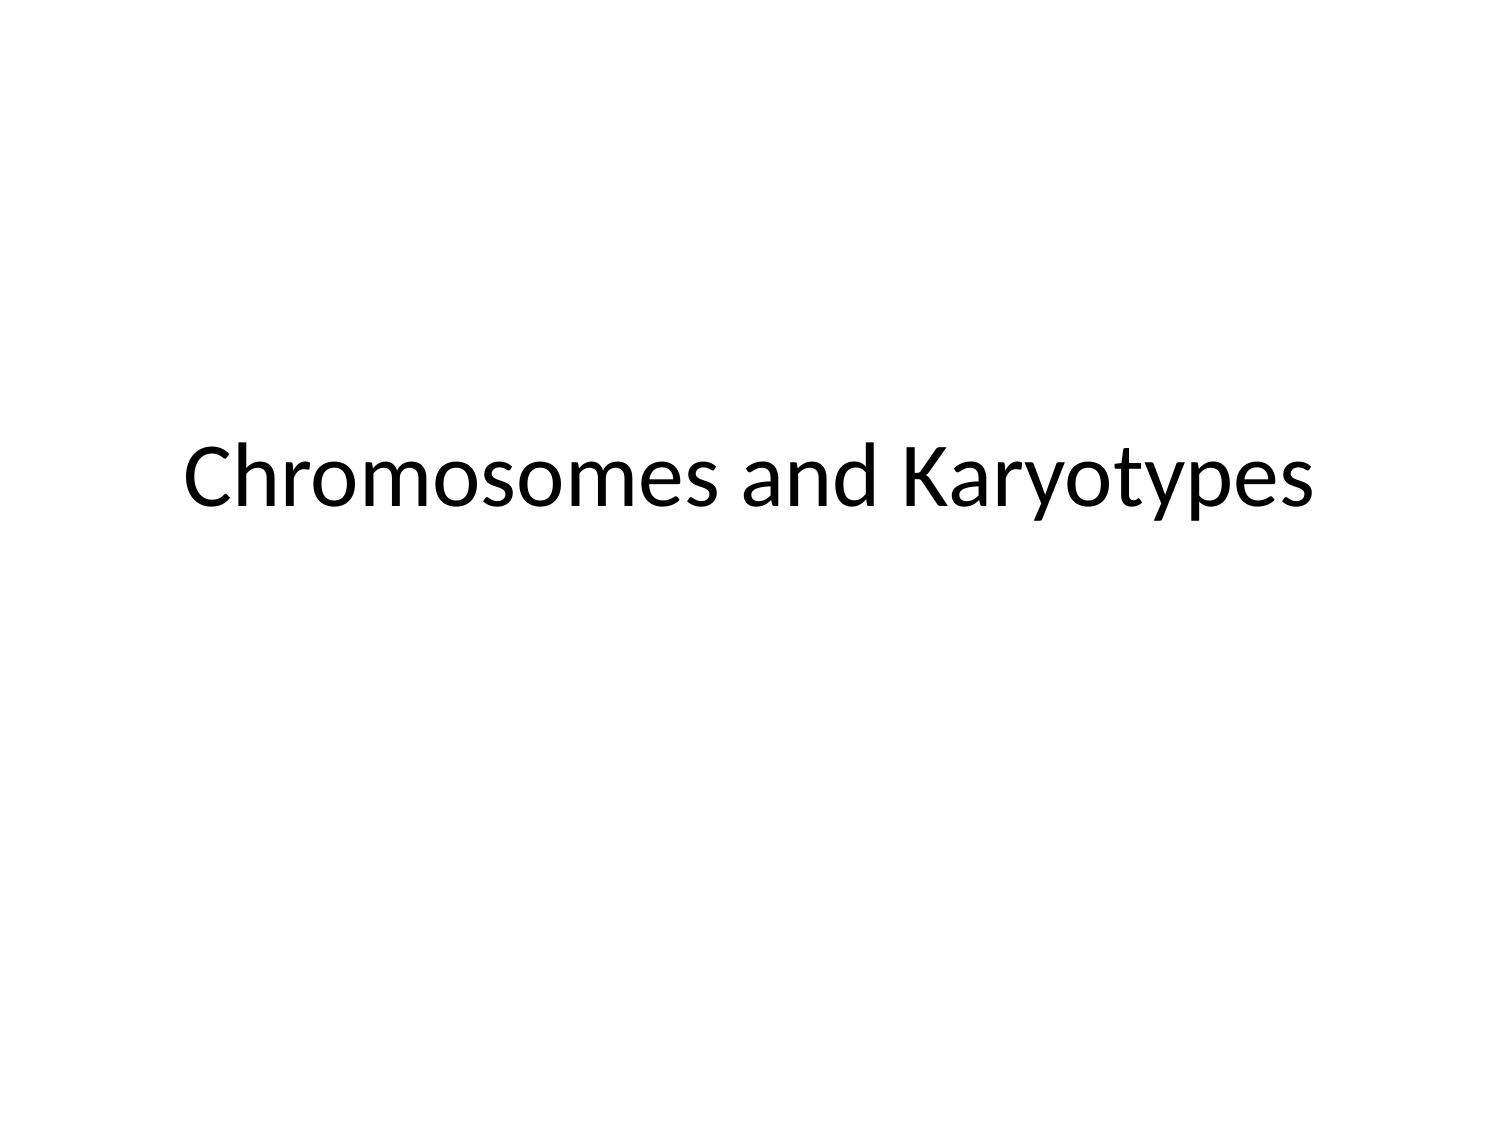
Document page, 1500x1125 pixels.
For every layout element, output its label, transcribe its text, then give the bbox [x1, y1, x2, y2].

title Chromosomes and Karyotypes [112, 349, 1388, 591]
